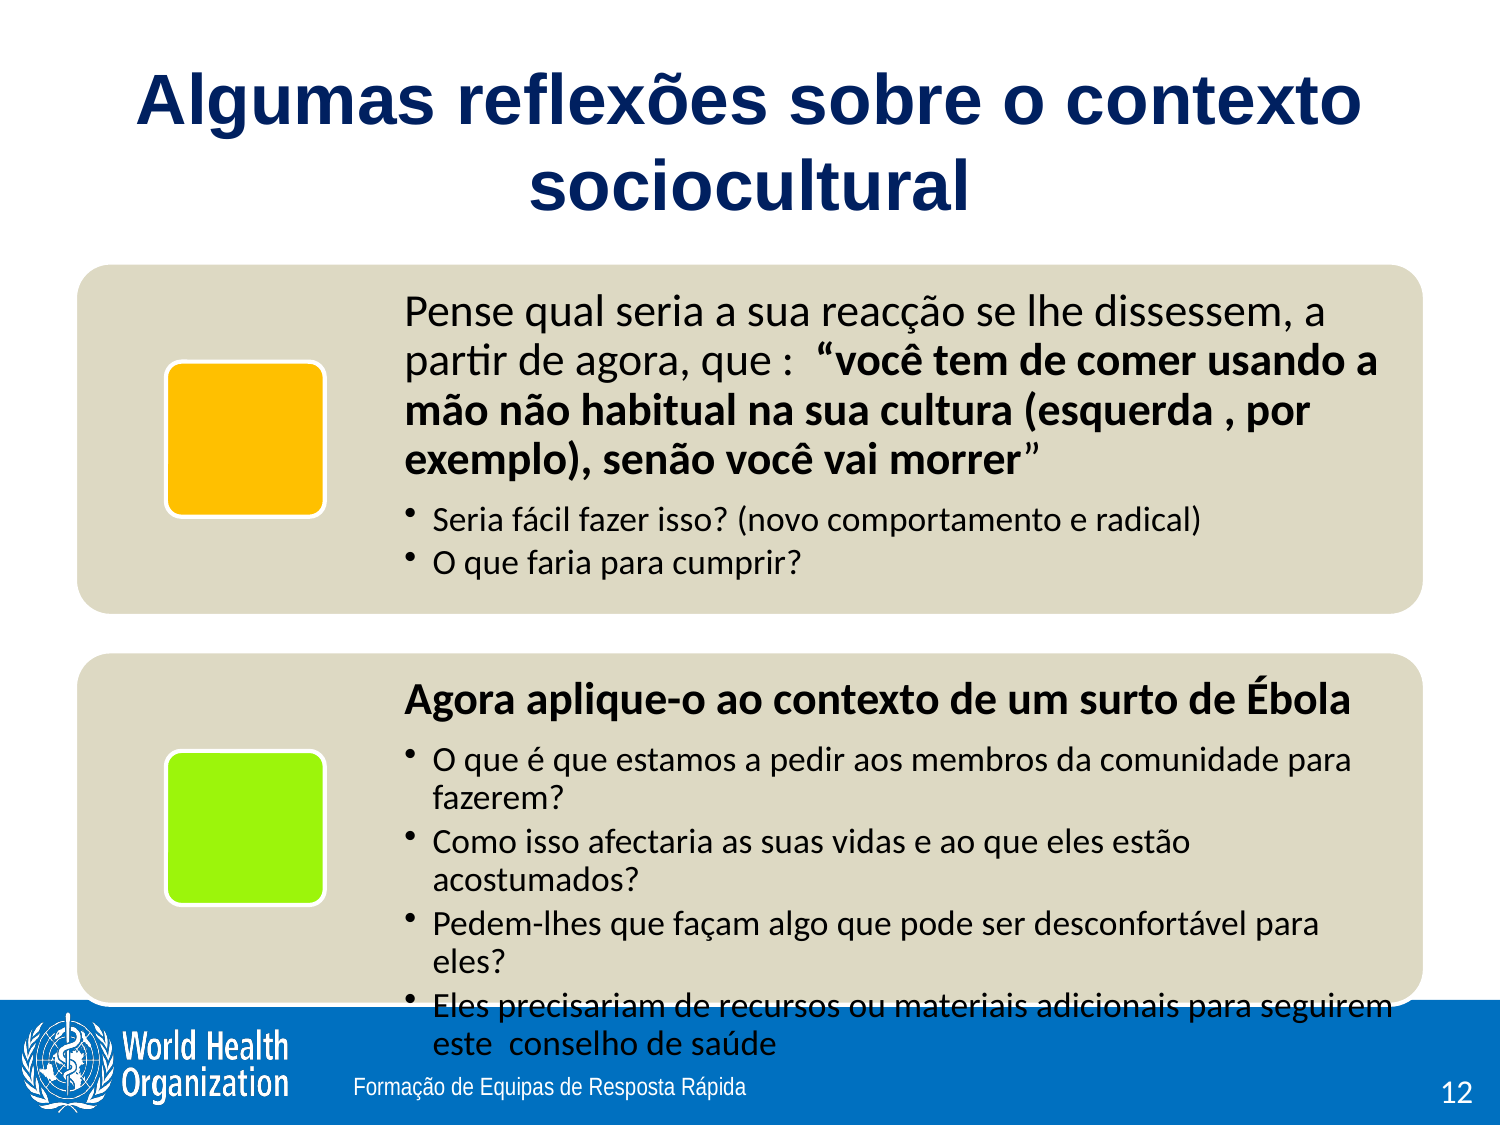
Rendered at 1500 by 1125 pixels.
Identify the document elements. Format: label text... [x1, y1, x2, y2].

picture [21, 1012, 288, 1113]
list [74, 262, 1426, 1006]
title Algumas reflexões sobre o contexto sociocultural [75, 45, 1425, 233]
